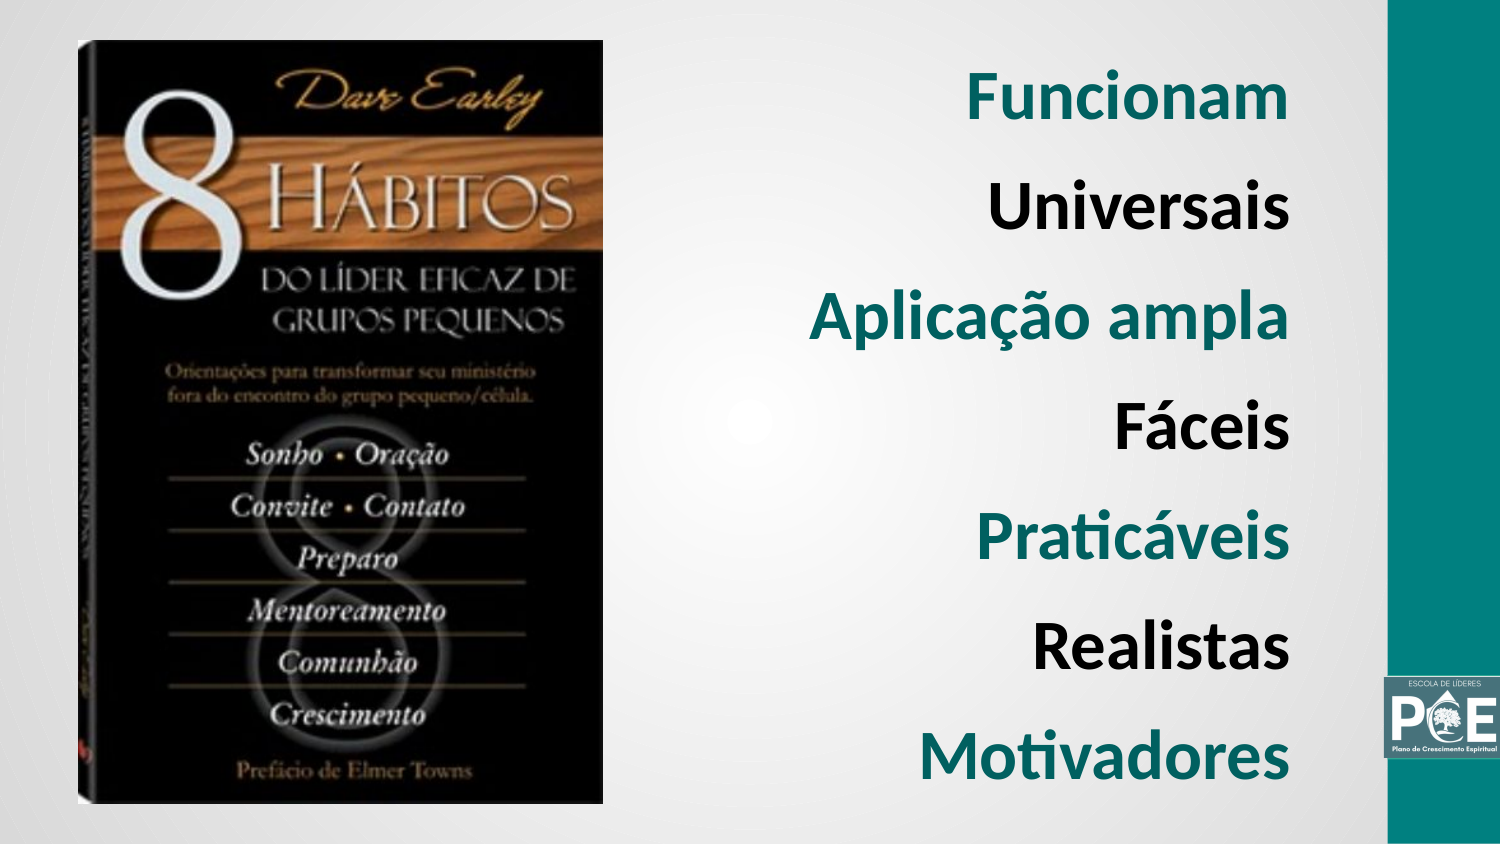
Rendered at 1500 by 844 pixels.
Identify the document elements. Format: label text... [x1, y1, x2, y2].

picture [1383, 676, 1500, 758]
text_box Funcionam Universais Aplicação ampla Fáceis Praticáveis Realistas Motivadores [759, 41, 1299, 801]
picture [78, 39, 603, 804]
